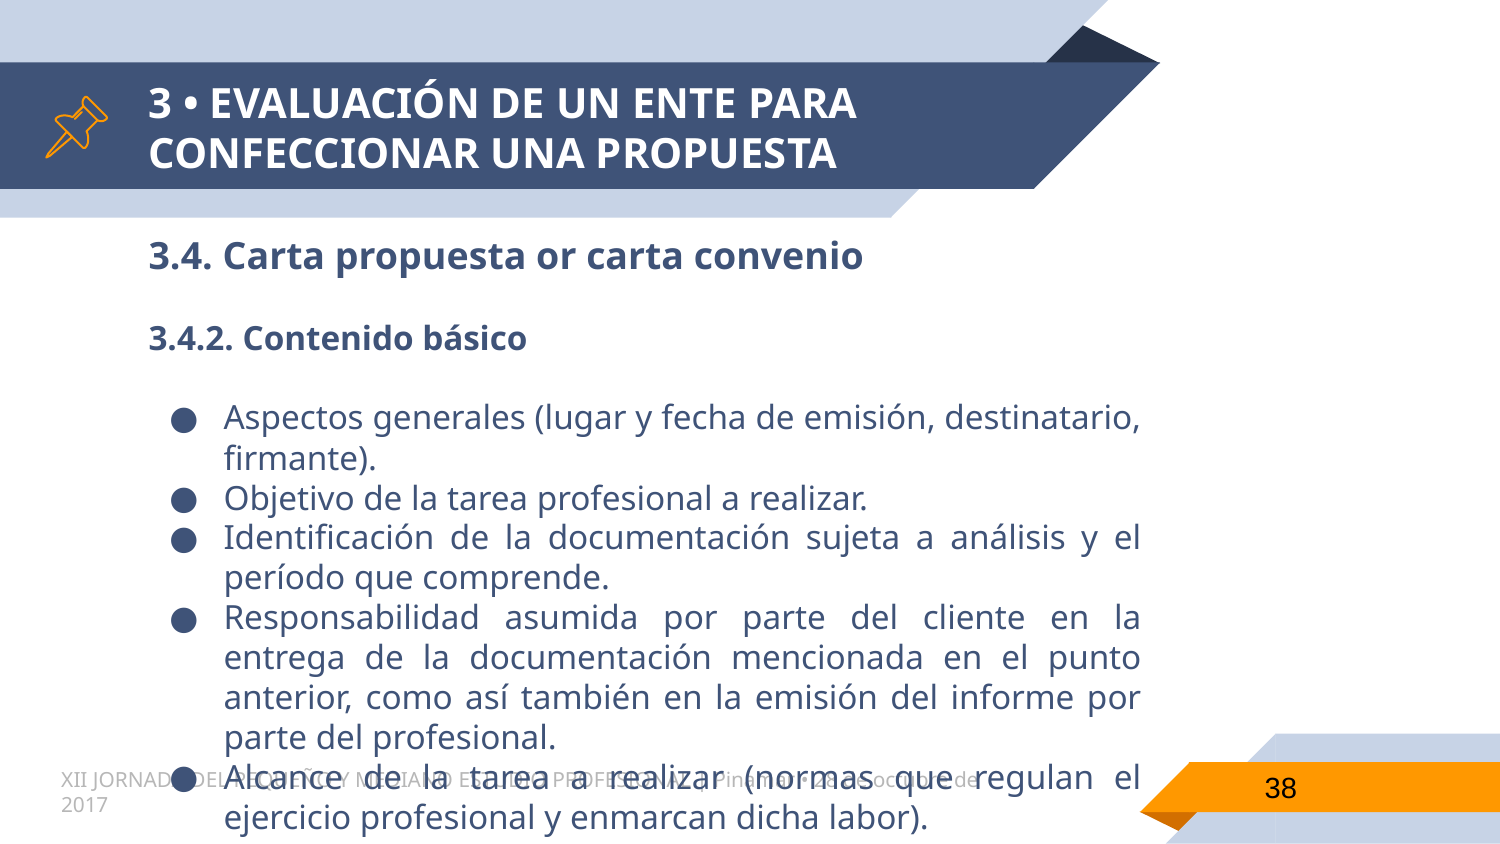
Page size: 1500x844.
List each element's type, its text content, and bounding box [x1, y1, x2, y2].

slide_number 38 [1249, 760, 1494, 813]
title 3 • EVALUACIÓN DE UN ENTE PARA CONFECCIONAR UNA PROPUESTA [133, 64, 1101, 190]
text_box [46, 96, 108, 158]
text_box 3.4. Carta propuesta or carta convenio 3.4.2. Contenido básico Aspectos generales (lugar y fecha de emisión, destinatario, firmante). Objetivo de la tarea profesional a realizar. Identificación de la documentación sujeta a análisis y el período que comprende. Responsabilidad asumida por parte del cliente en la entrega de la documentación mencionada en el punto anterior, como así también en la emisión del informe por parte del profesional. Alcance de la tarea a realizar (normas que regulan el ejercicio profesional y enmarcan dicha labor). [133, 217, 1158, 791]
